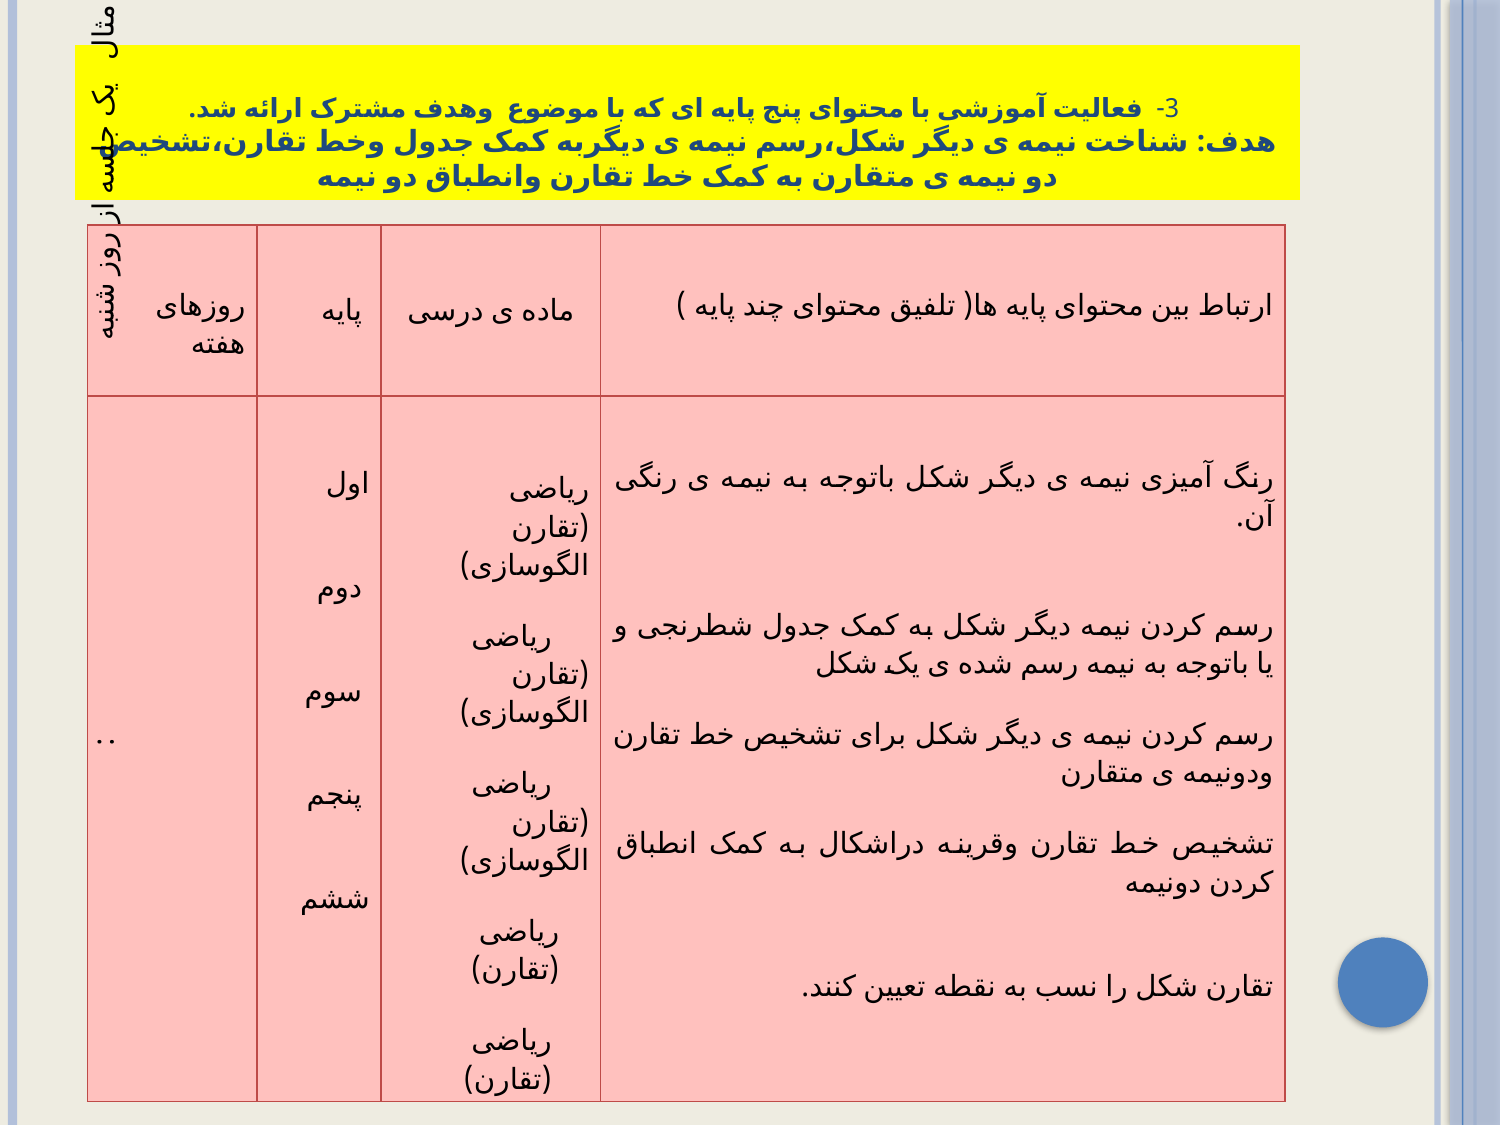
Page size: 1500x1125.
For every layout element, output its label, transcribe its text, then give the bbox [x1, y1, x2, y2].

table_cell بطور مثال : یک جلسه از روز شنبه [88, 397, 256, 1101]
table_header ماده ی درسی [382, 226, 600, 395]
table_cell اول دوم سوم پنجم ششم [258, 397, 380, 1101]
title 3- فعالیت آموزشی با محتوای پنج پایه ای که با موضوع وهدف مشترک ارائه شد. هدف: شناخت نیمه ی دیگر شکل،رسم نیمه ی دیگربه کمک جدول وخط تقارن،تشخیص دو نیمه ی متقارن به کمک خط تقارن وانطباق دو نیمه [75, 45, 1300, 200]
table_cell رنگ آمیزی نیمه ی دیگر شکل باتوجه به نیمه ی رنگی آن. رسم کردن نیمه دیگر شکل به کمک جدول شطرنجی و یا باتوجه به نیمه رسم شده ی یک شکل رسم کردن نیمه ی دیگر شکل برای تشخیص خط تقارن ودونیمه ی متقارن تشخیص خط تقارن وقرینه دراشکال به کمک انطباق کردن دونیمه تقارن شکل را نسب به نقطه تعیین کنند. [601, 397, 1284, 1101]
table_header روزهای هفته [88, 226, 256, 395]
table_header ارتباط بین محتوای پایه ها( تلفیق محتوای چند پایه ) [601, 226, 1284, 395]
table_cell ریاضی (تقارن الگوسازی) ریاضی (تقارن الگوسازی) ریاضی (تقارن الگوسازی) ریاضی (تقارن) ریاضی (تقارن) [382, 397, 600, 1101]
table_header پایه [258, 226, 380, 395]
